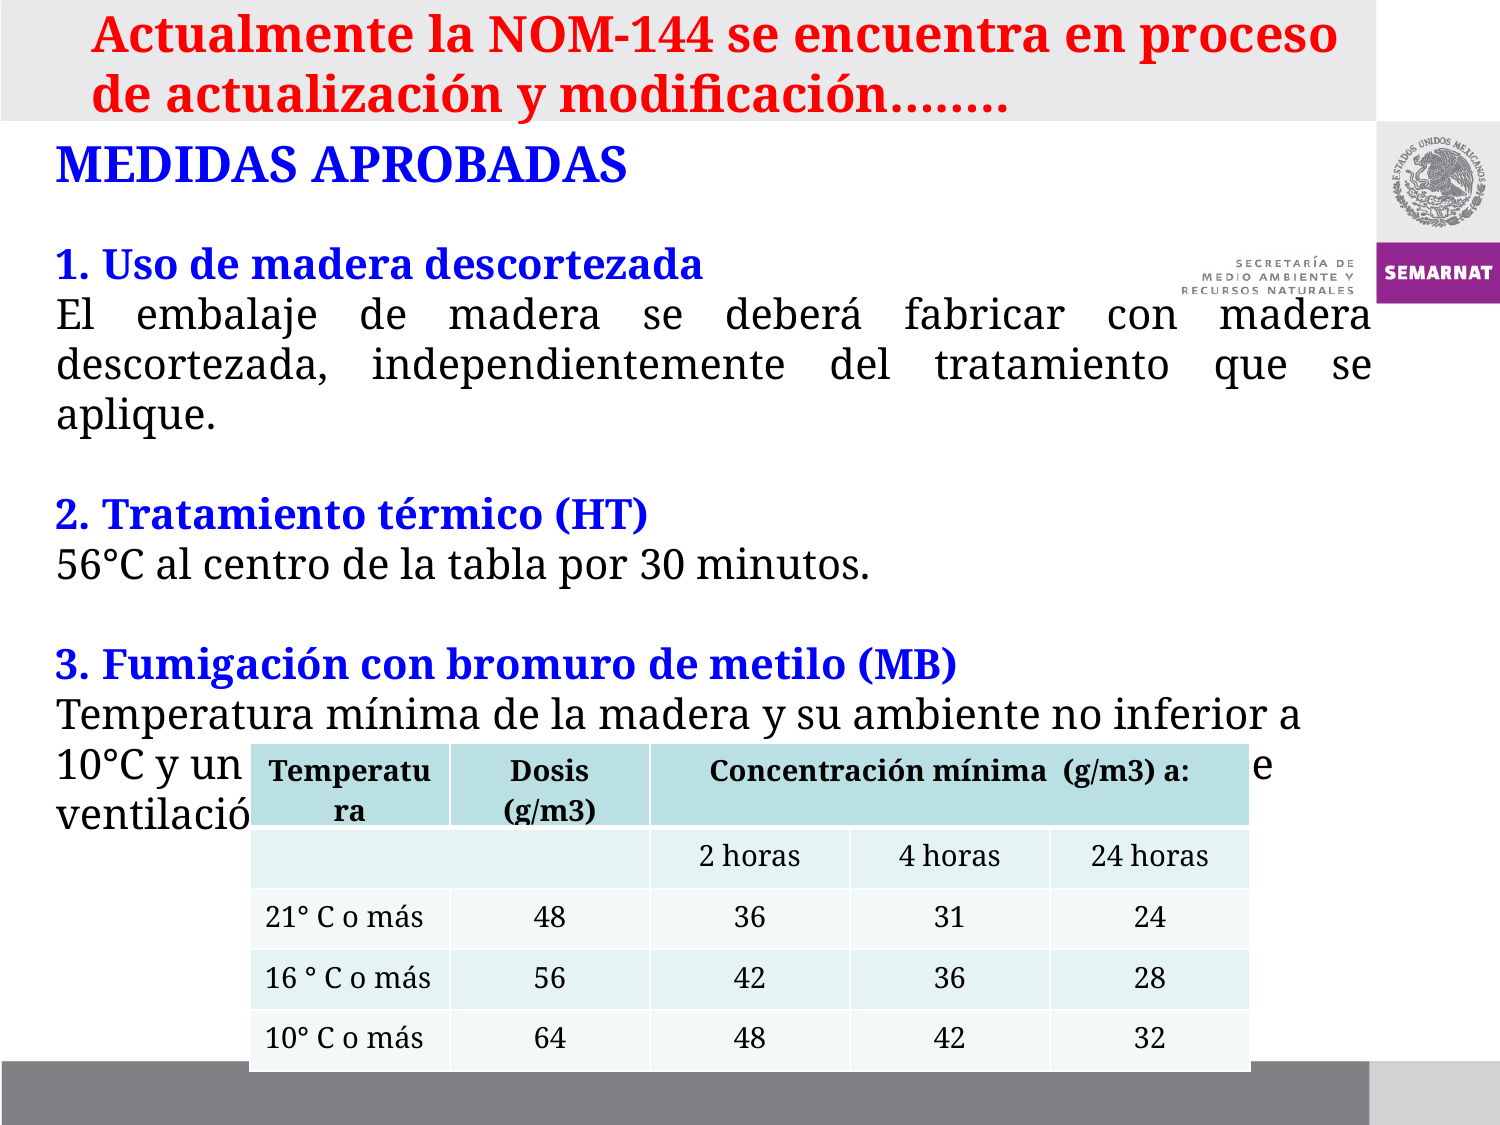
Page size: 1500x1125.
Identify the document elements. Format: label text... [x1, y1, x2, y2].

table_cell 48 [451, 889, 649, 948]
table_cell 32 [1051, 1011, 1249, 1070]
table_cell 56 [451, 950, 649, 1009]
table_header Dosis (g/m3) [451, 744, 649, 825]
table_cell 2 horas [651, 830, 849, 888]
table_cell 24 horas [1051, 830, 1249, 888]
table_cell 64 [451, 1011, 649, 1070]
table_cell 21° C o más [251, 889, 449, 948]
table_cell 42 [651, 950, 849, 1009]
table_cell 31 [851, 889, 1049, 948]
text_box MEDIDAS APROBADAS 1. Uso de madera descortezada El embalaje de madera se deberá fabricar con madera descortezada, independientemente del tratamiento que se aplique. 2. Tratamiento térmico (HT) 56°C al centro de la tabla por 30 minutos. 3. Fumigación con bromuro de metilo (MB) Temperatura mínima de la madera y su ambiente no inferior a 10°C y un tiempo de exposición no menor a 24 hrs + 12 hrs de ventilación. [41, 125, 1388, 846]
table_cell 36 [851, 950, 1049, 1009]
table_cell 4 horas [851, 830, 1049, 888]
table_cell [251, 830, 649, 888]
table_cell 16 ° C o más [251, 950, 449, 1009]
table_cell 24 [1051, 889, 1249, 948]
table_cell 28 [1051, 950, 1249, 1009]
table_cell 48 [651, 1011, 849, 1070]
text_box Actualmente la NOM-144 se encuentra en proceso de actualización y modificación…….. [76, 0, 1365, 125]
picture [0, 0, 1500, 1125]
table_cell 42 [851, 1011, 1049, 1070]
table_header Temperatura [251, 744, 449, 825]
table_cell 10° C o más [251, 1011, 449, 1070]
table_cell 36 [651, 889, 849, 948]
table_header Concentración mínima (g/m3) a: [651, 744, 1249, 825]
